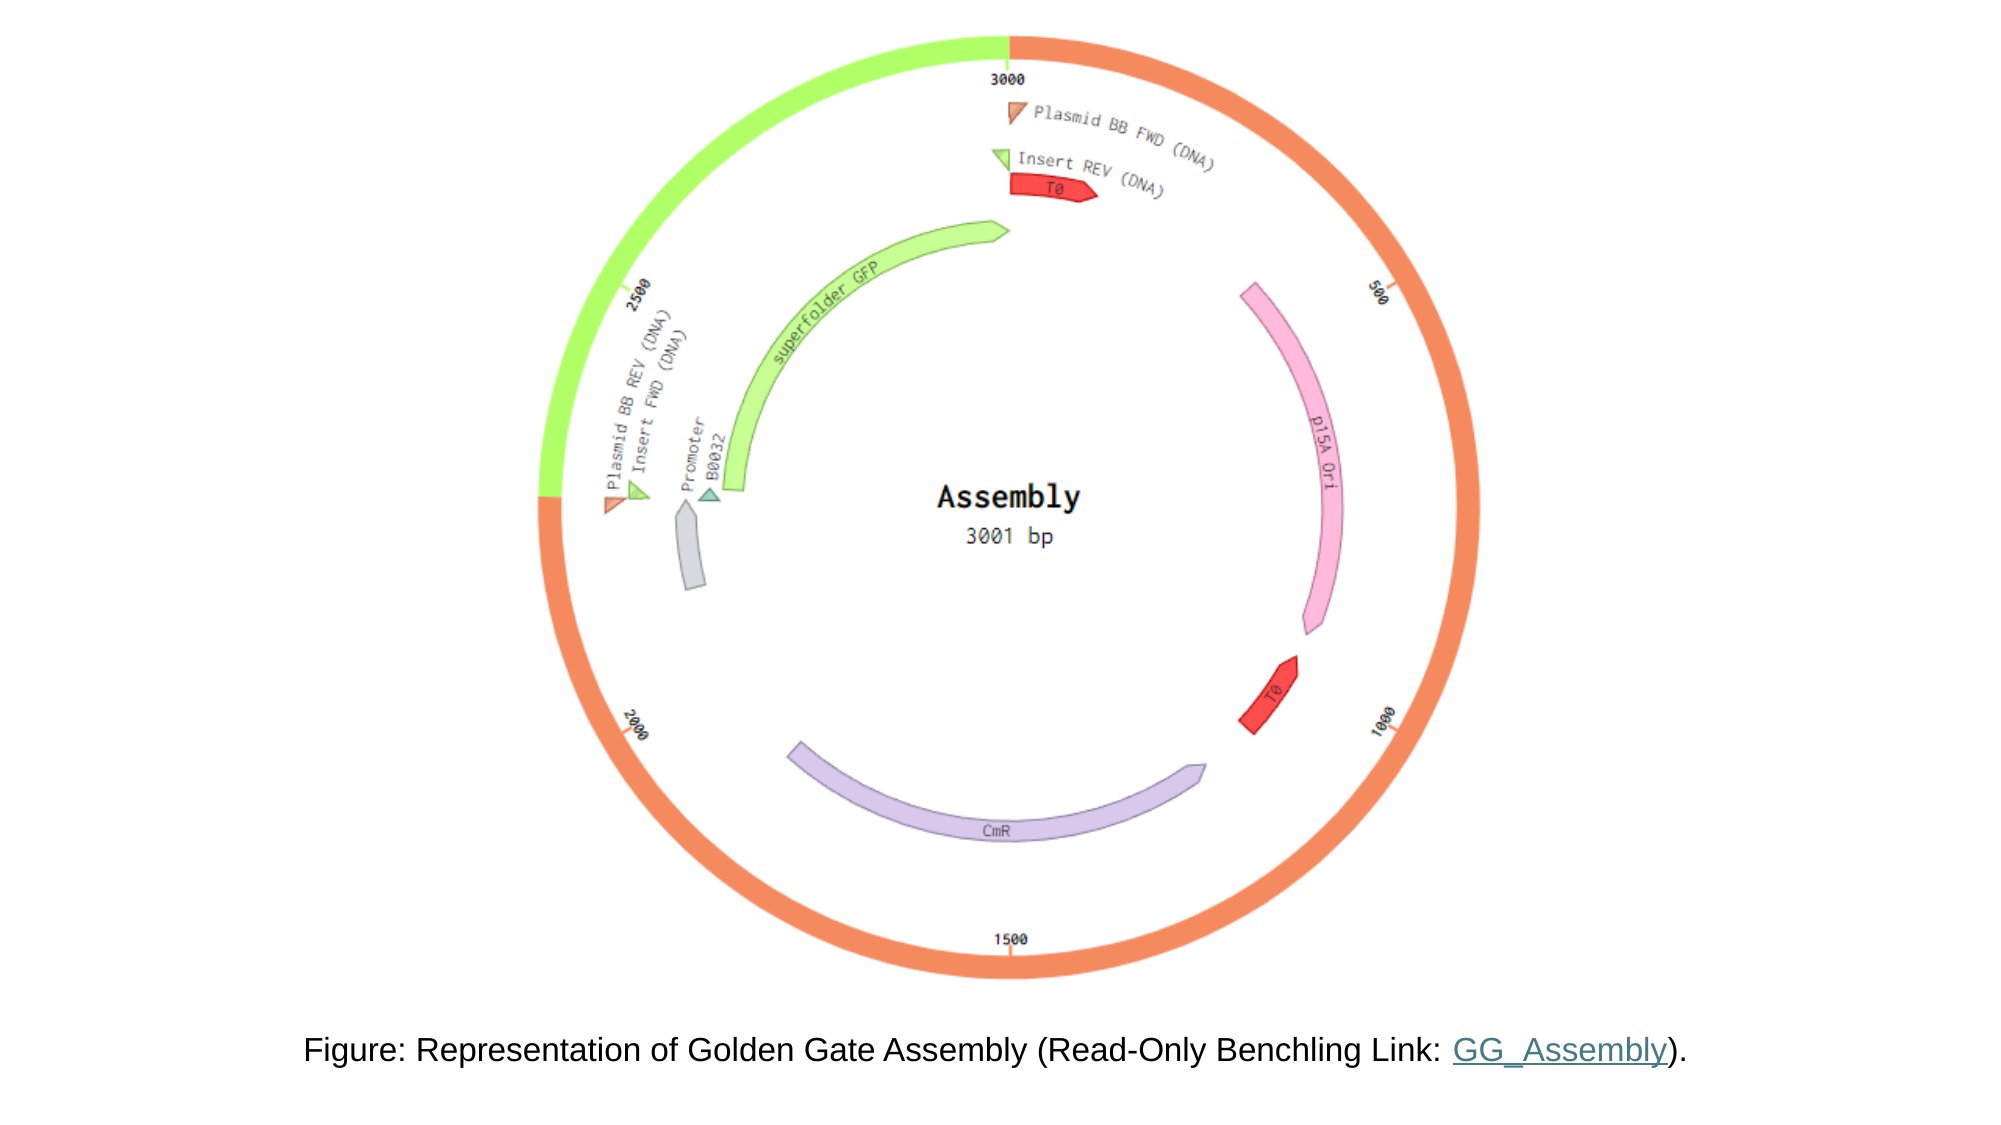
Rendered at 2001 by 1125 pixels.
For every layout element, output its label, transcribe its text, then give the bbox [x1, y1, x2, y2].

text_box Figure: Representation of Golden Gate Assembly (Read-Only Benchling Link: GG_Assembly). [288, 1020, 1712, 1076]
picture [512, 0, 1488, 990]
